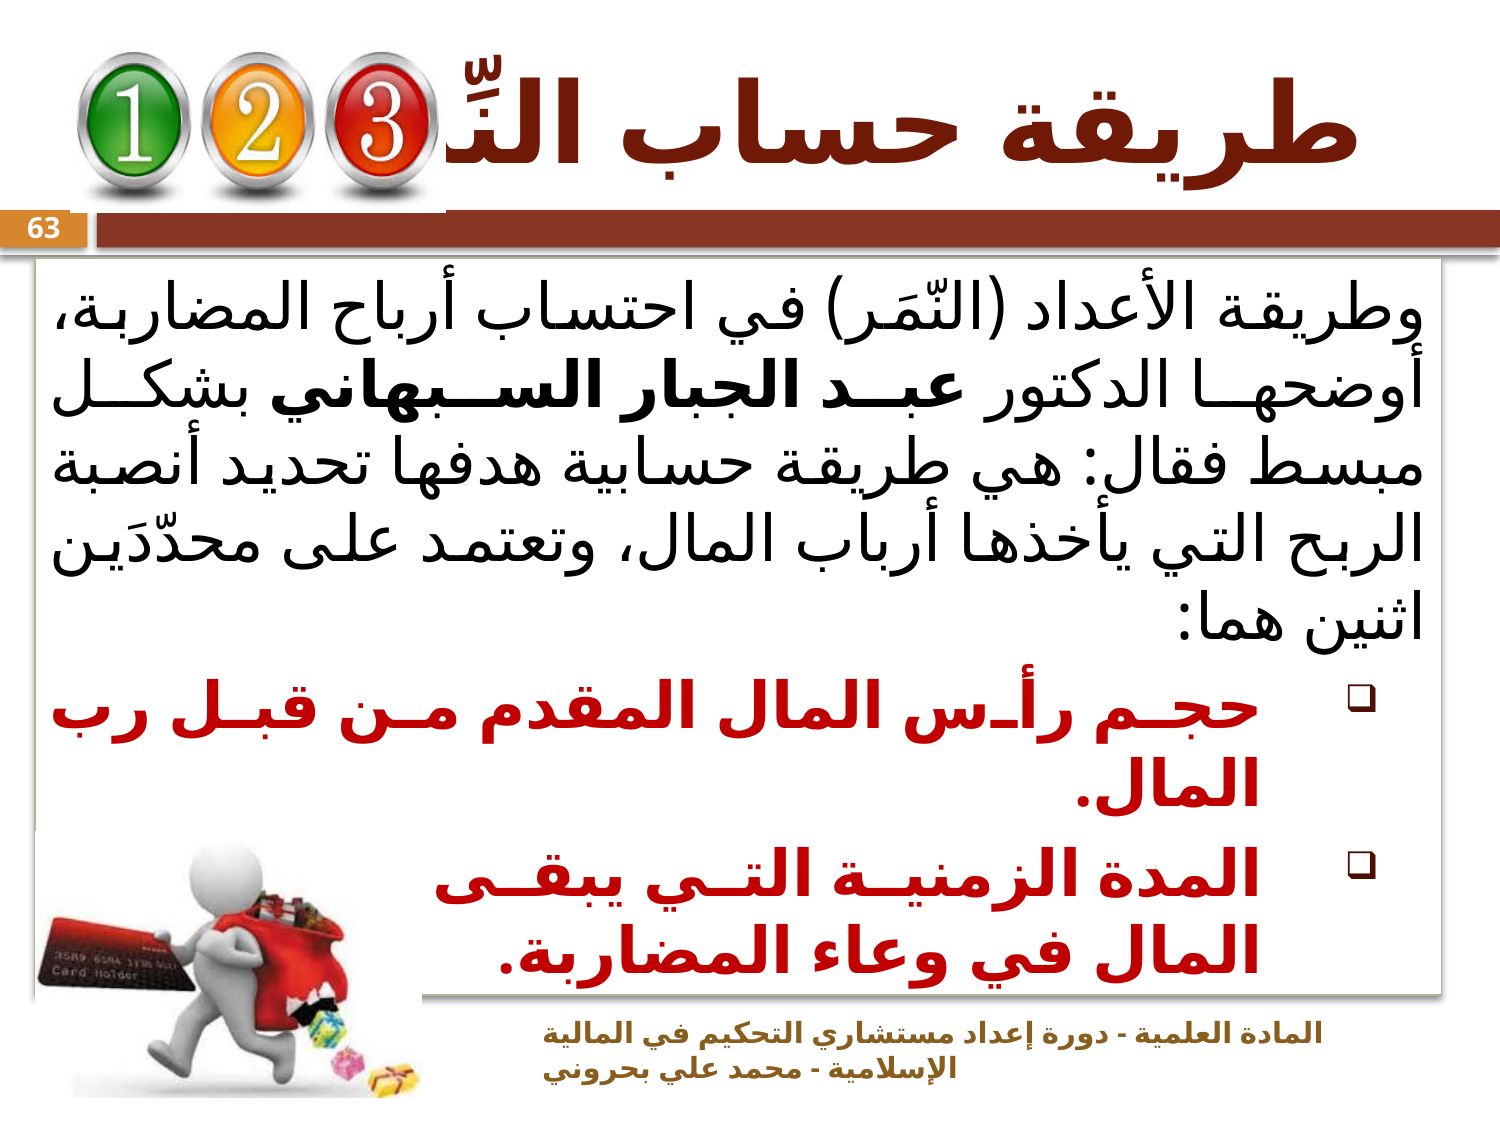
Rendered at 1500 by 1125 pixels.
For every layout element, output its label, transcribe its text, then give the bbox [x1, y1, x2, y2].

footer المادة العلمية - دورة إعداد مستشاري التحكيم في المالية الإسلامية - محمد علي بحروني [527, 1019, 1417, 1080]
slide_number 63 [0, 208, 88, 249]
list وطريقة الأعداد (النّمَر) في احتساب أرباح المضاربة، أوضحها الدكتور عبد الجبار السبهاني بشكل مبسط فقال: هي طريقة حسابية هدفها تحديد أنصبة الربح التي يأخذها أرباب المال، وتعتمد على محدّدَين اثنين هما: حجم رأس المال المقدم من قبل رب المال. المدة الزمنية التي يبقى فيها رأس المال في وعاء المضاربة. [34, 257, 1442, 996]
picture [34, 831, 423, 1098]
title طريقة حساب النِّمَر (2) [46, 37, 1438, 200]
picture [69, 46, 446, 213]
